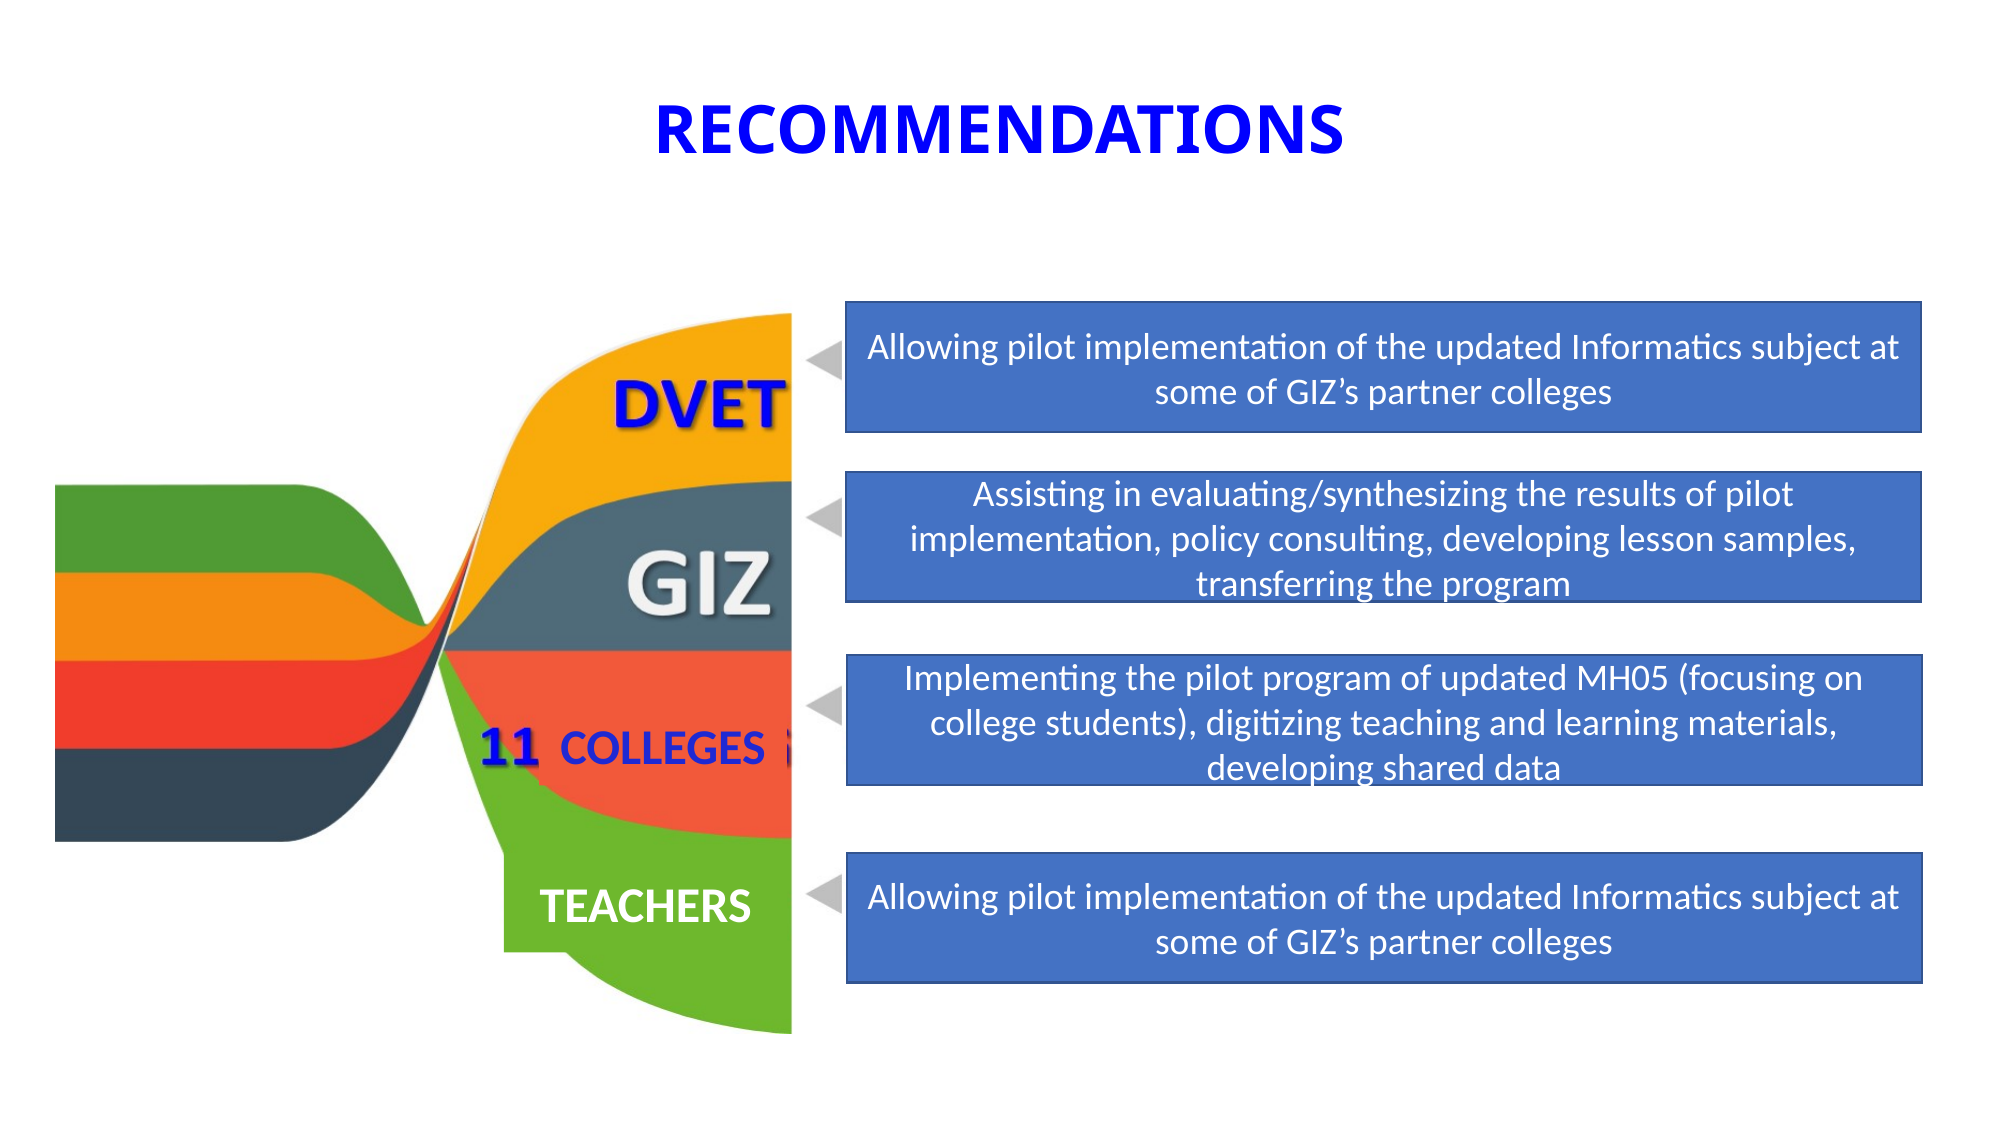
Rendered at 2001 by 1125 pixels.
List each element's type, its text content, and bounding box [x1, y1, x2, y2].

title RECOMMENDATIONS [293, 91, 1707, 172]
picture [54, 231, 1934, 1034]
